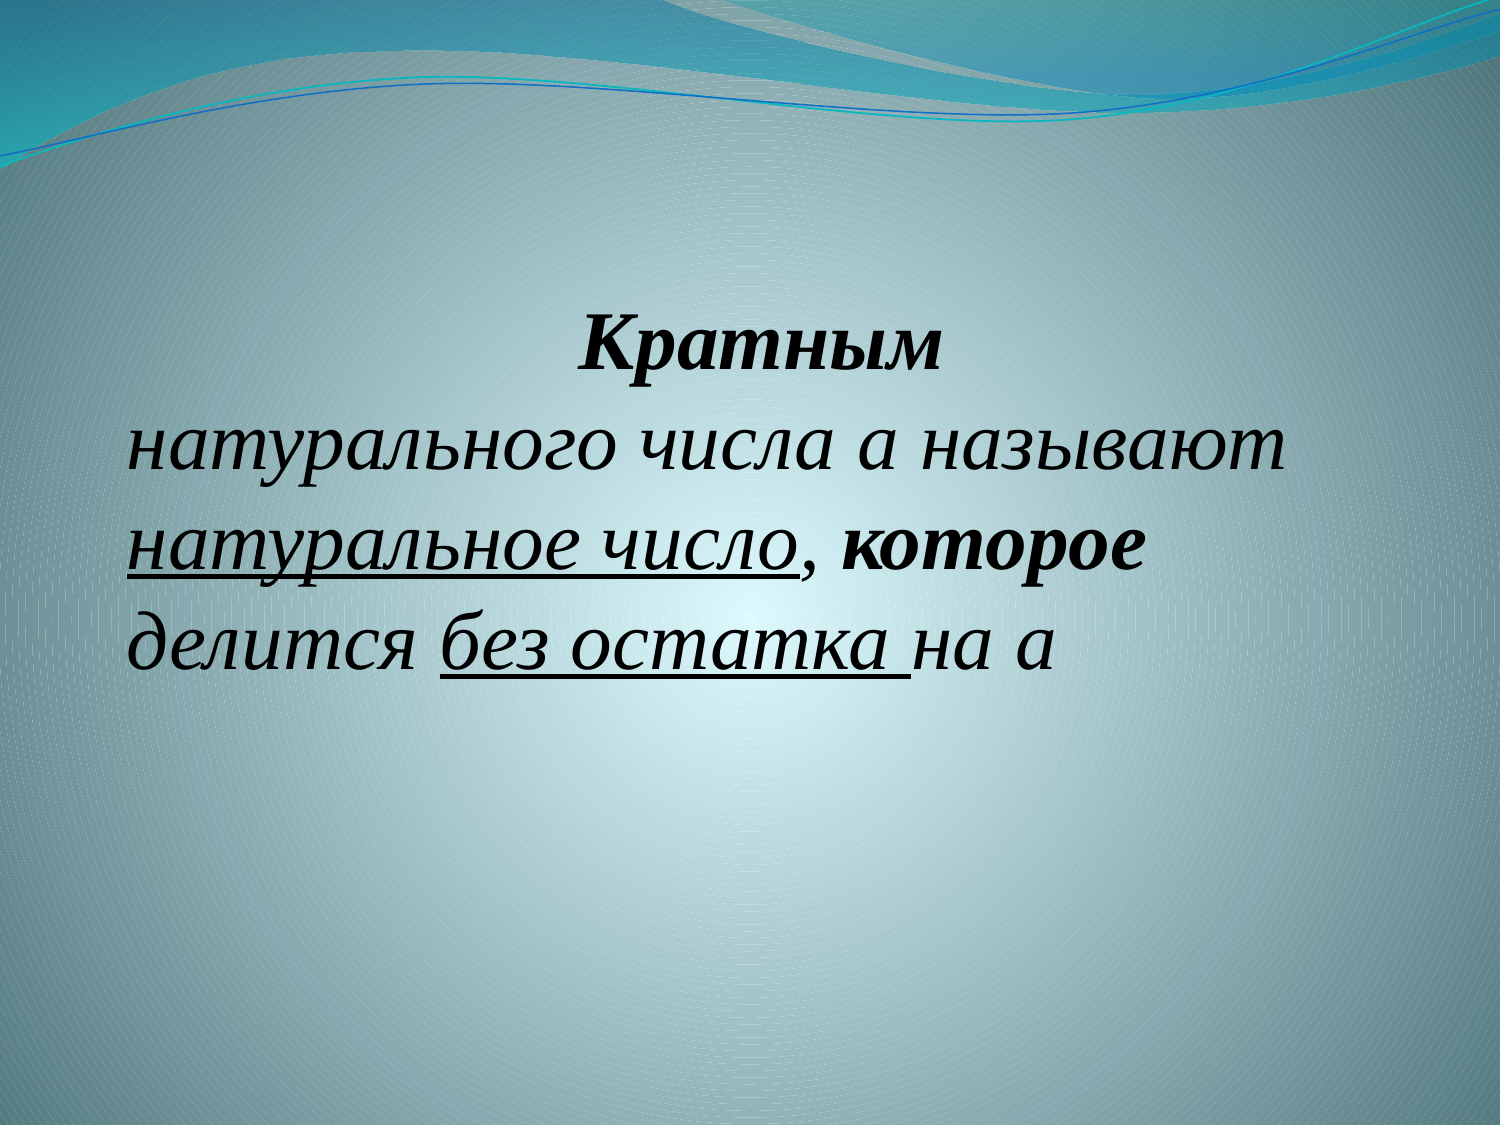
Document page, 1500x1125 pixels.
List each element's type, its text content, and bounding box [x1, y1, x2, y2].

text_box Кратным натурального числа a называют натуральное число, которое делится без остатка на a [112, 278, 1412, 694]
